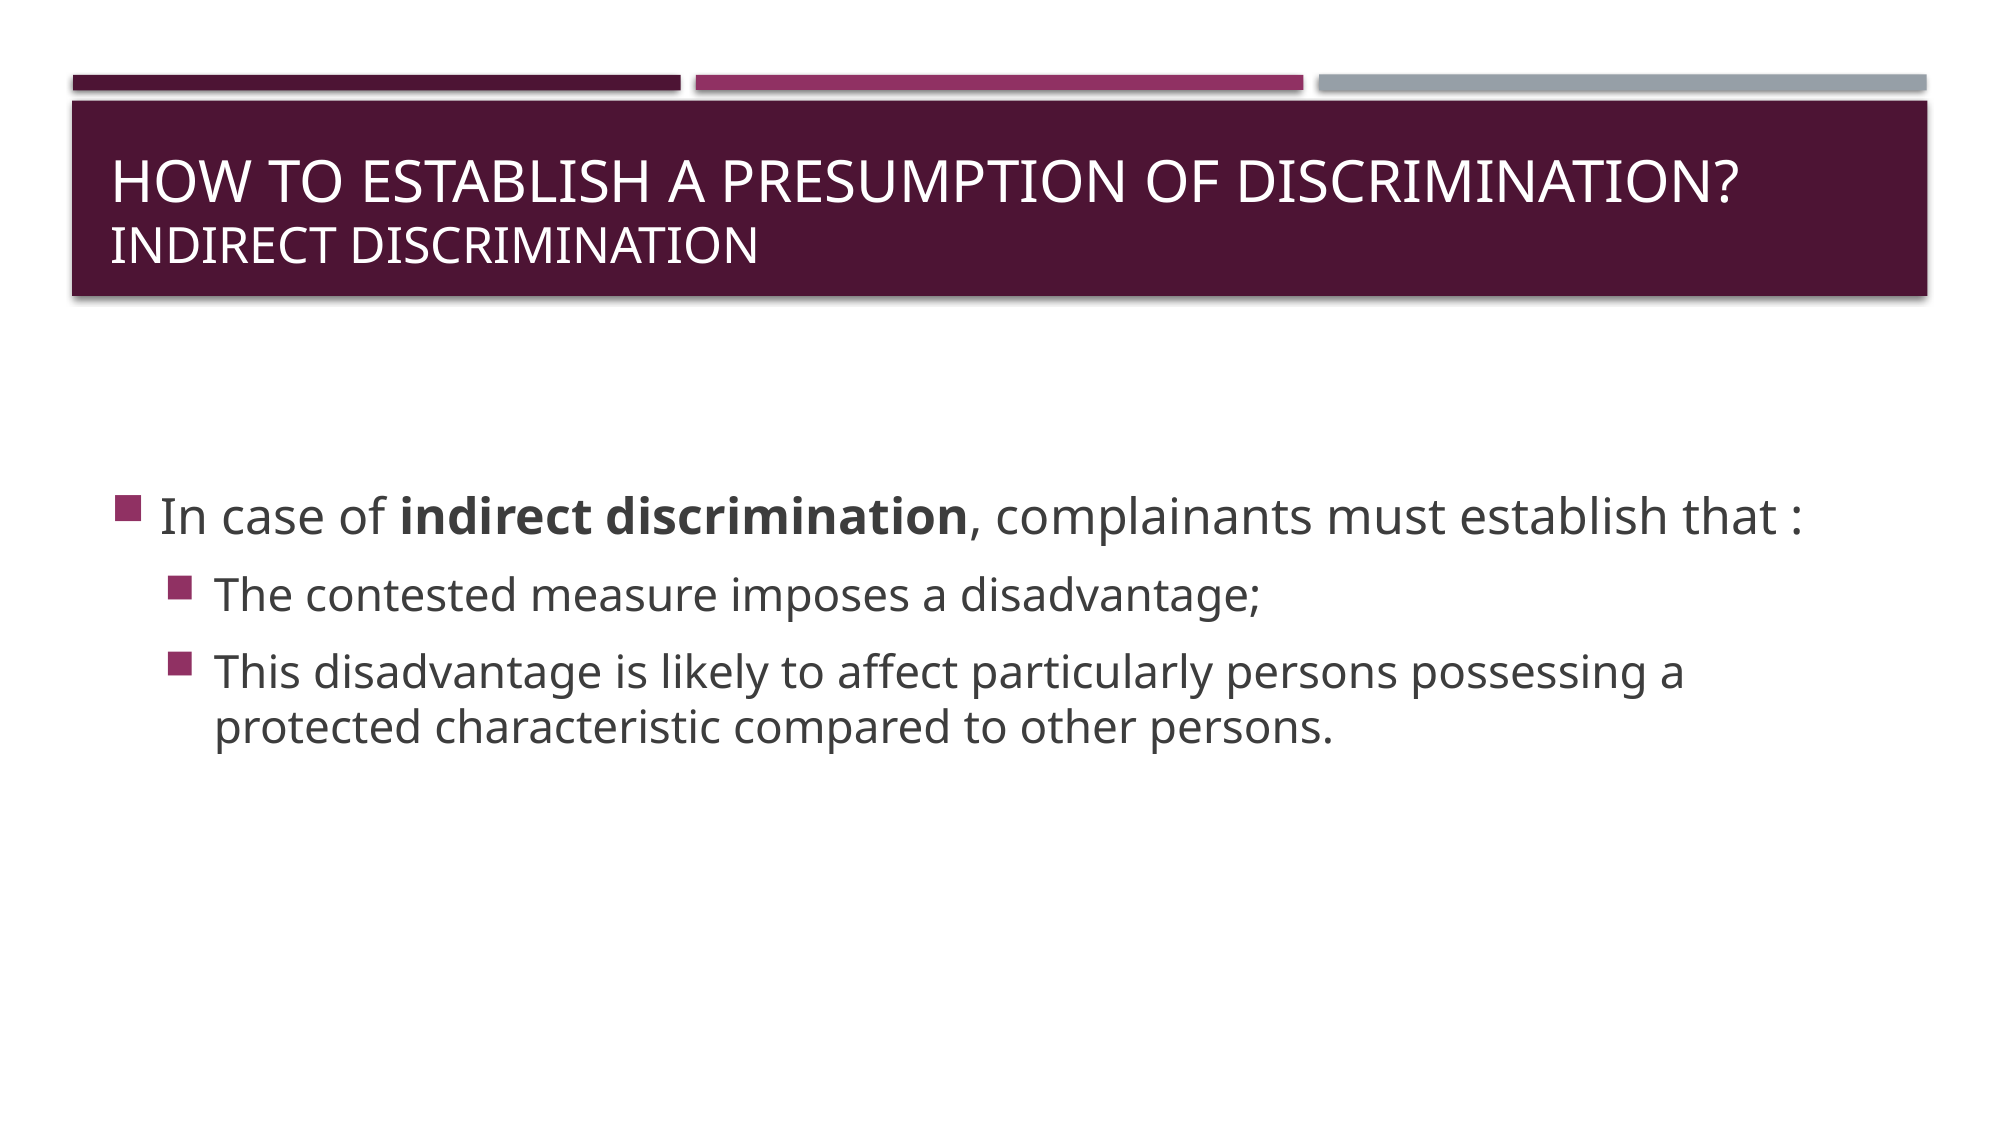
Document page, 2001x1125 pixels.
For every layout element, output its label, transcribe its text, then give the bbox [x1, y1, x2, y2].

title How to establish a presumption of discrimination? inDirect discrimination [95, 115, 1905, 282]
list In case of indirect discrimination, complainants must establish that : The contested measure imposes a disadvantage; This disadvantage is likely to affect particularly persons possessing a protected characteristic compared to other persons. [95, 357, 1905, 962]
